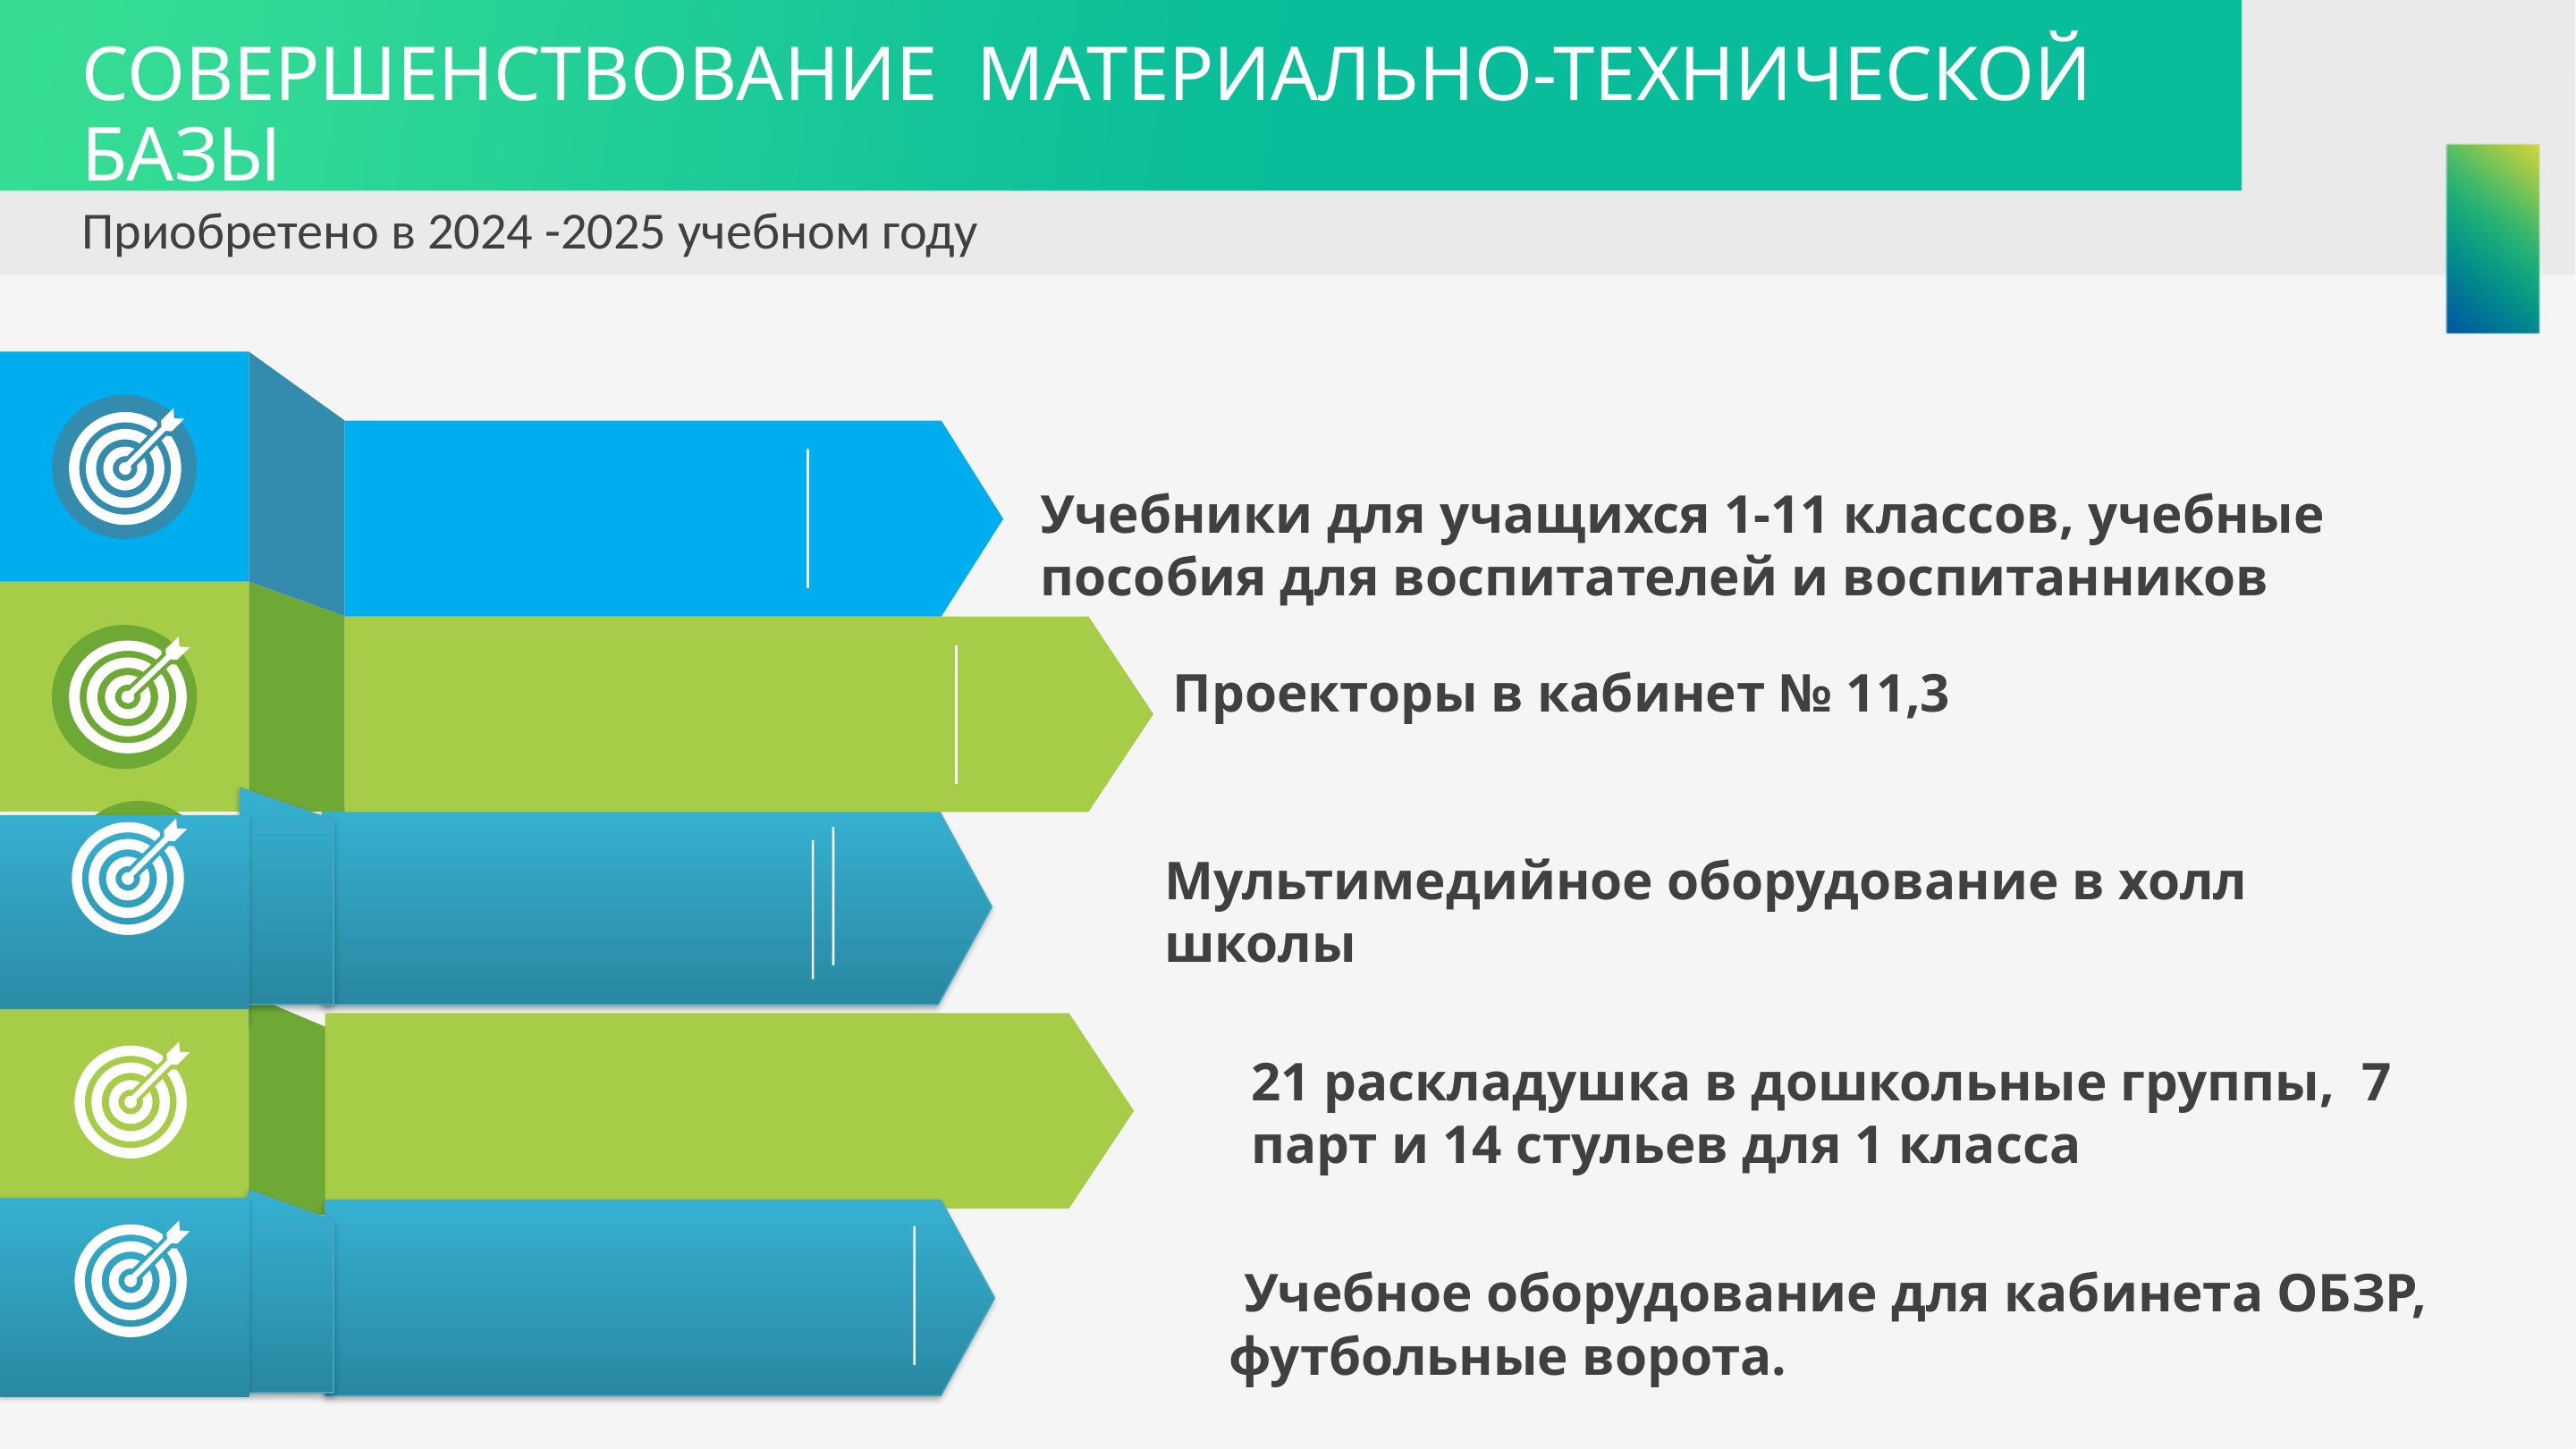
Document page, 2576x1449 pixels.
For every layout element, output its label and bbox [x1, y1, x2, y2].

text_box [0, 351, 1154, 1397]
picture [0, 0, 2576, 1449]
